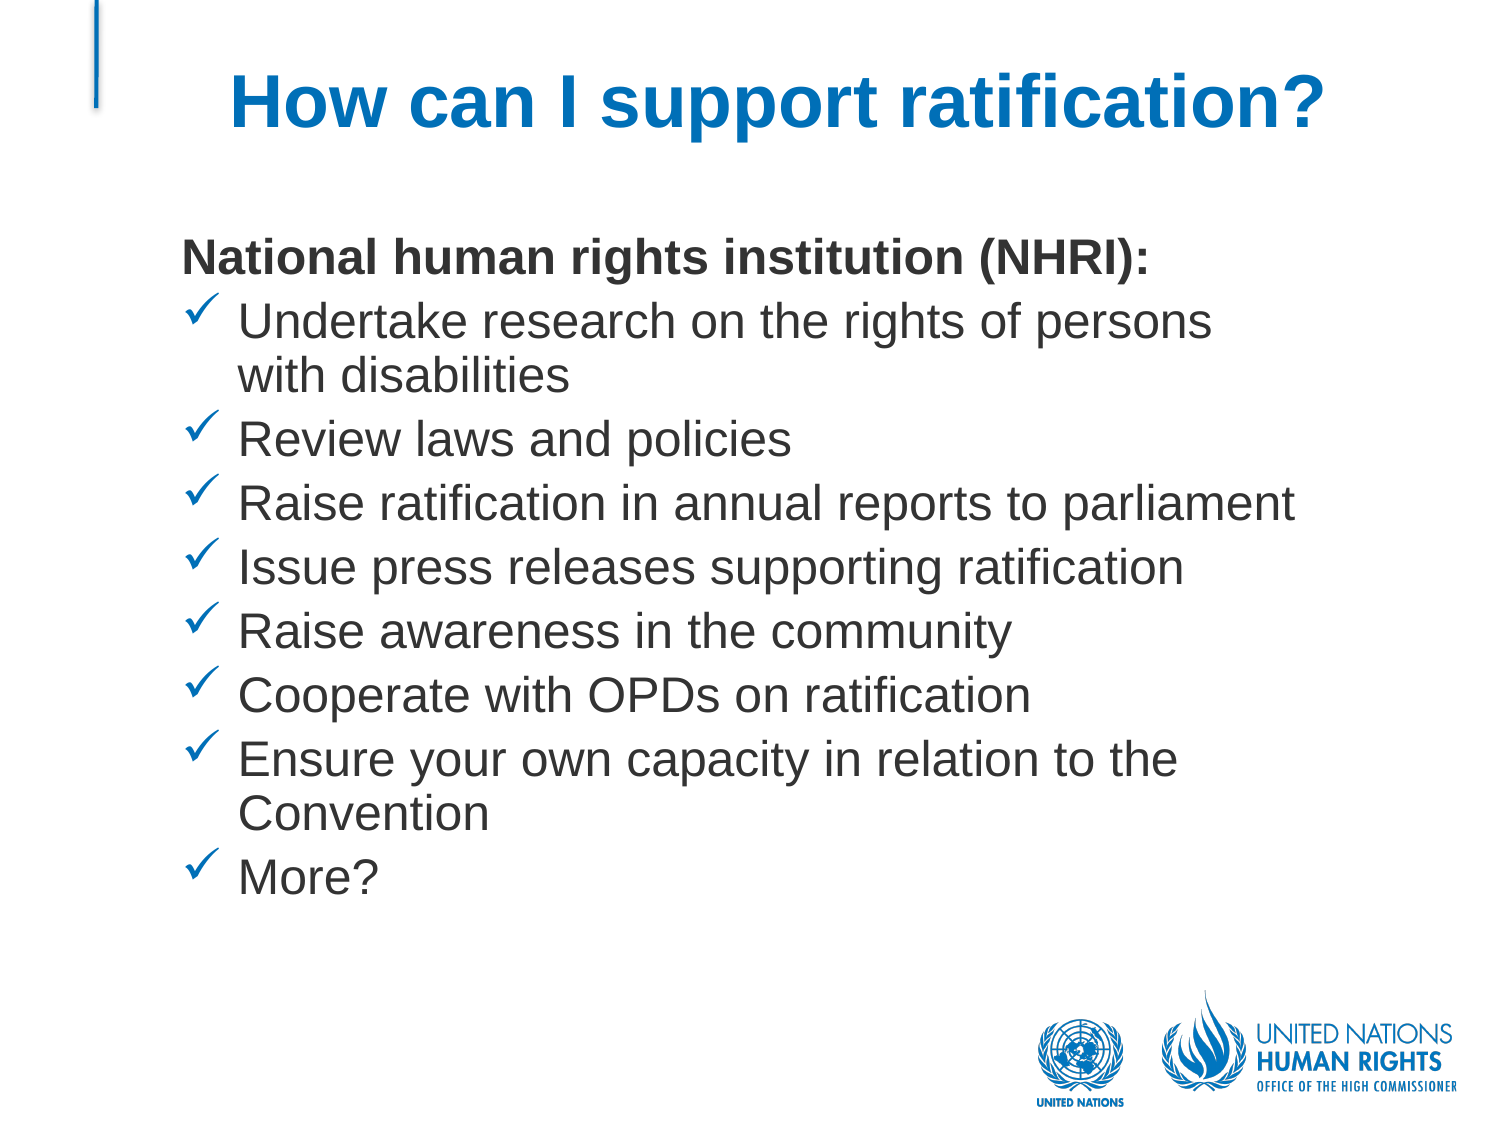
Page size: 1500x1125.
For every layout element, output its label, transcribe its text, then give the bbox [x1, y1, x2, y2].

title How can I support ratification? [121, 45, 1437, 224]
text_box National human rights institution (NHRI): Undertake research on the rights of persons with disabilities Review laws and policies Raise ratification in annual reports to parliament Issue press releases supporting ratification Raise awareness in the community Cooperate with OPDs on ratification Ensure your own capacity in relation to the Convention More? [166, 223, 1325, 939]
picture [1037, 990, 1457, 1107]
